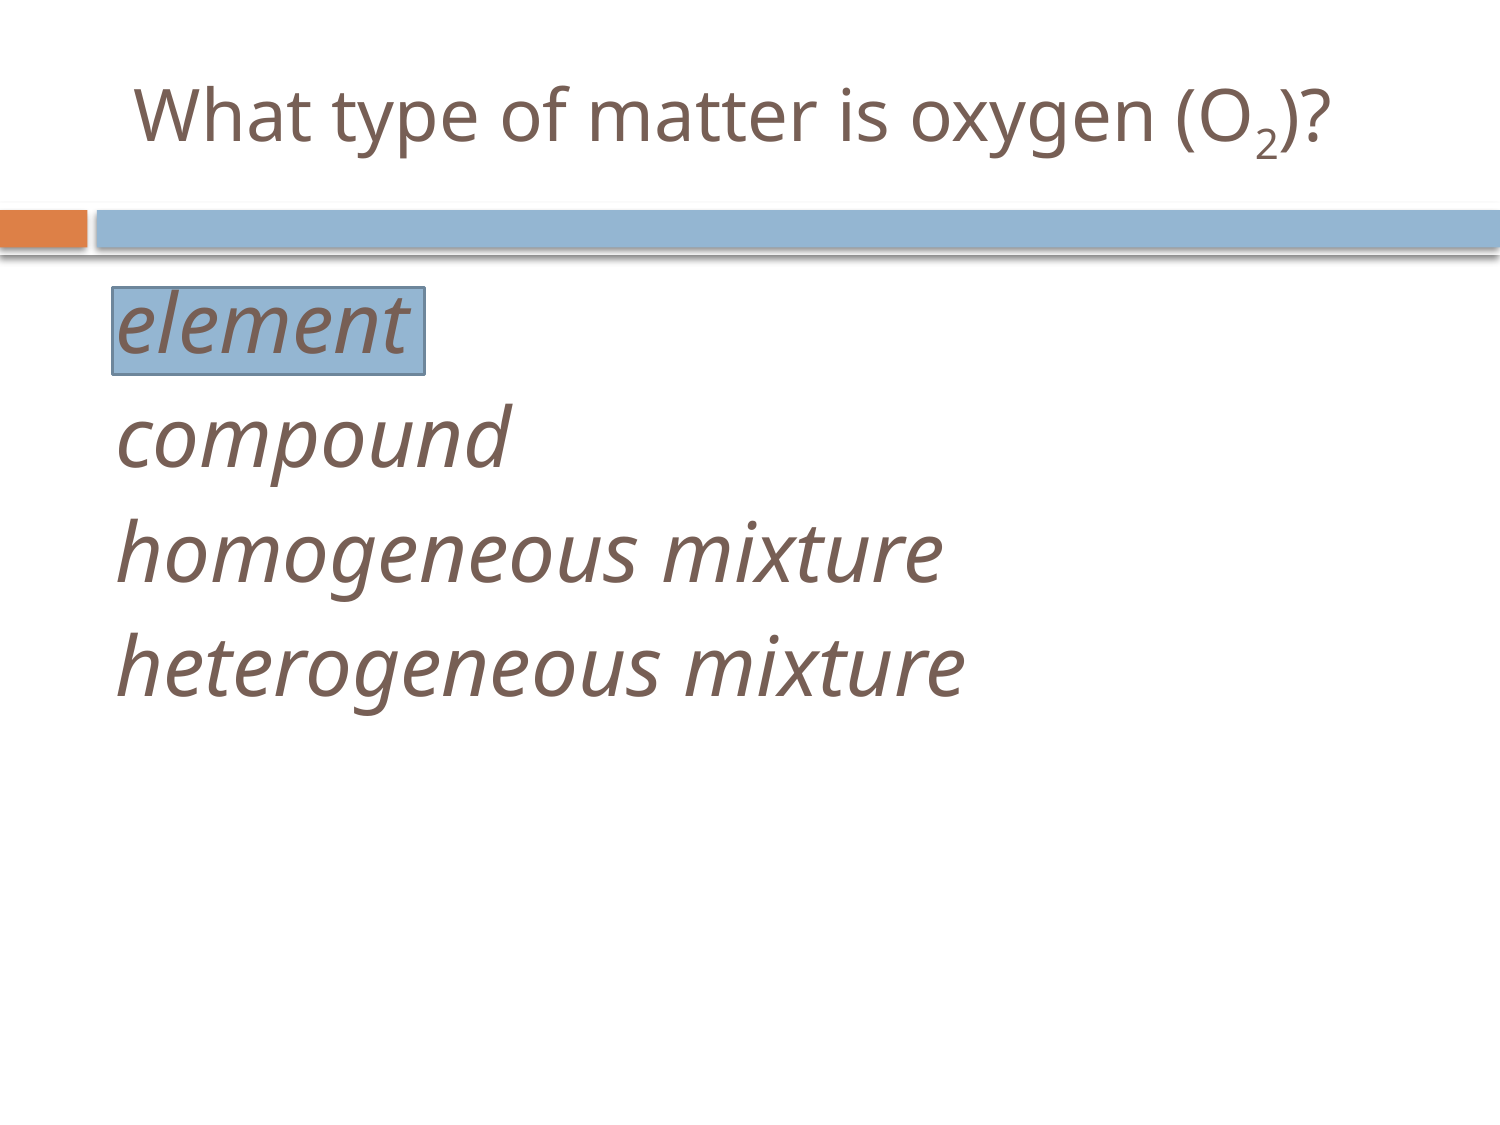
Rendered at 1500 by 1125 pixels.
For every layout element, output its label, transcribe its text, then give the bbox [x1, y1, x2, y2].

list element compound homogeneous mixture heterogeneous mixture [100, 262, 1438, 1000]
title What type of matter is oxygen (O2)? [100, 37, 1438, 200]
